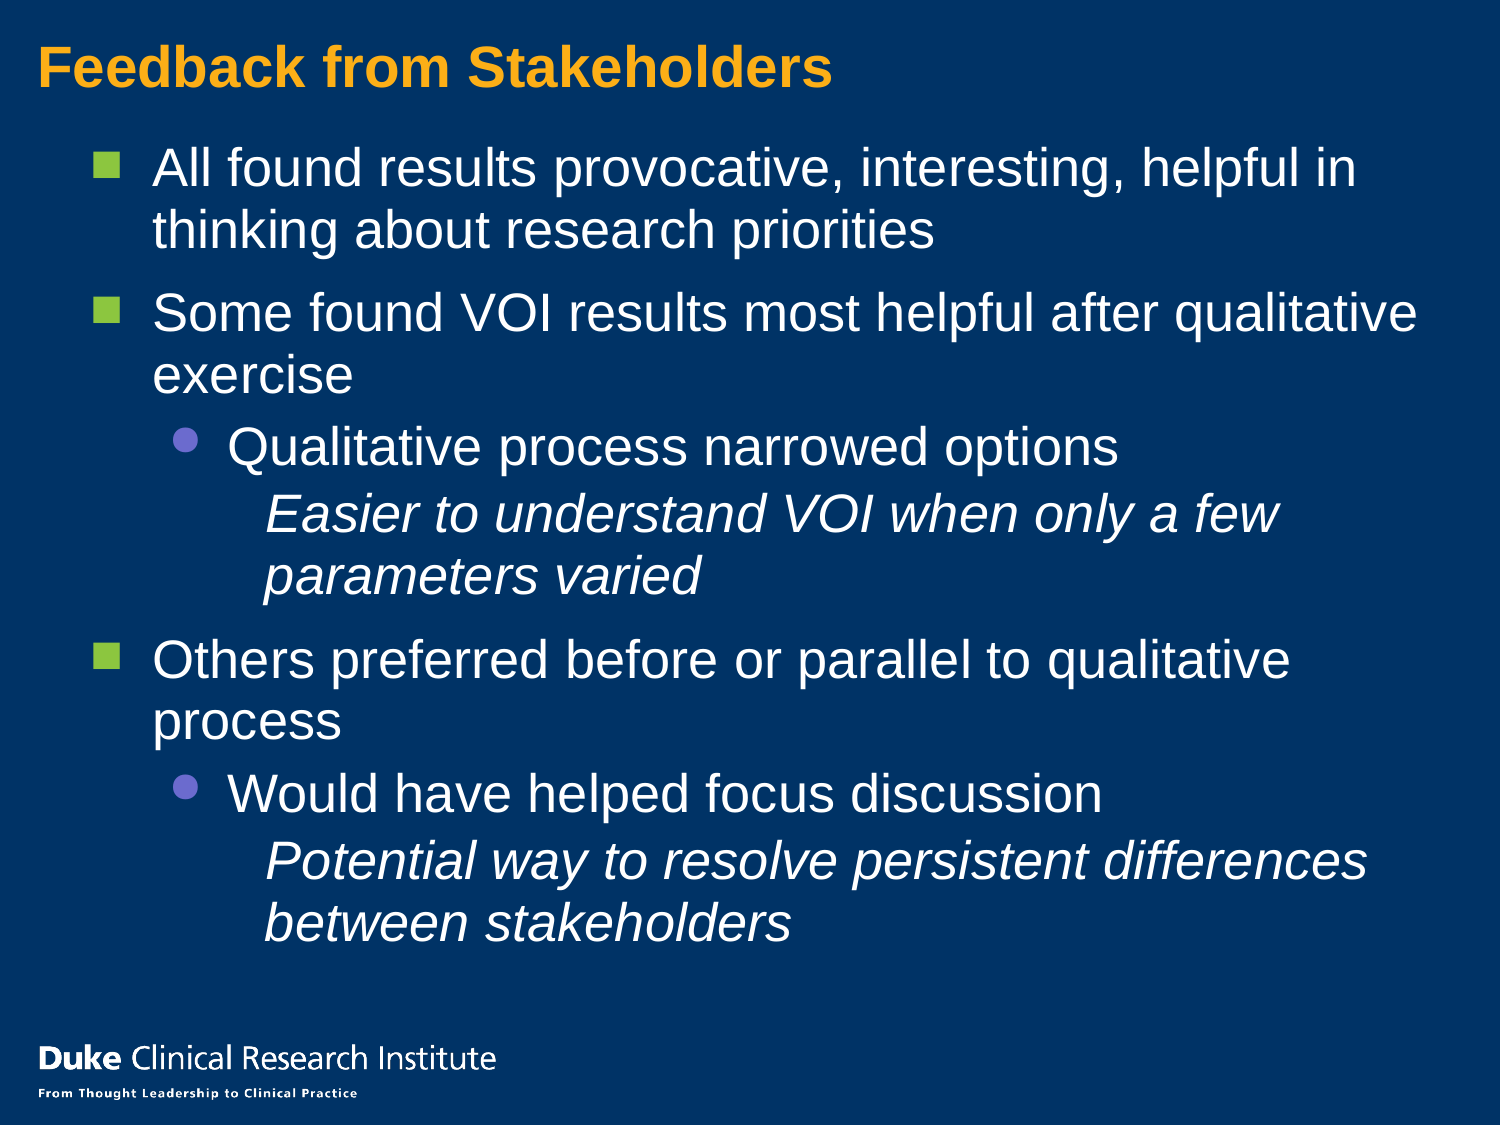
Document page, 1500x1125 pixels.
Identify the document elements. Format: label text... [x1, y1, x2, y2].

title Feedback from Stakeholders [36, 36, 1463, 112]
list All found results provocative, interesting, helpful in thinking about research priorities Some found VOI results most helpful after qualitative exercise Qualitative process narrowed options Easier to understand VOI when only a few parameters varied Others preferred before or parallel to qualitative process Would have helped focus discussion Potential way to resolve persistent differences between stakeholders [48, 101, 1468, 989]
picture [29, 1040, 505, 1105]
